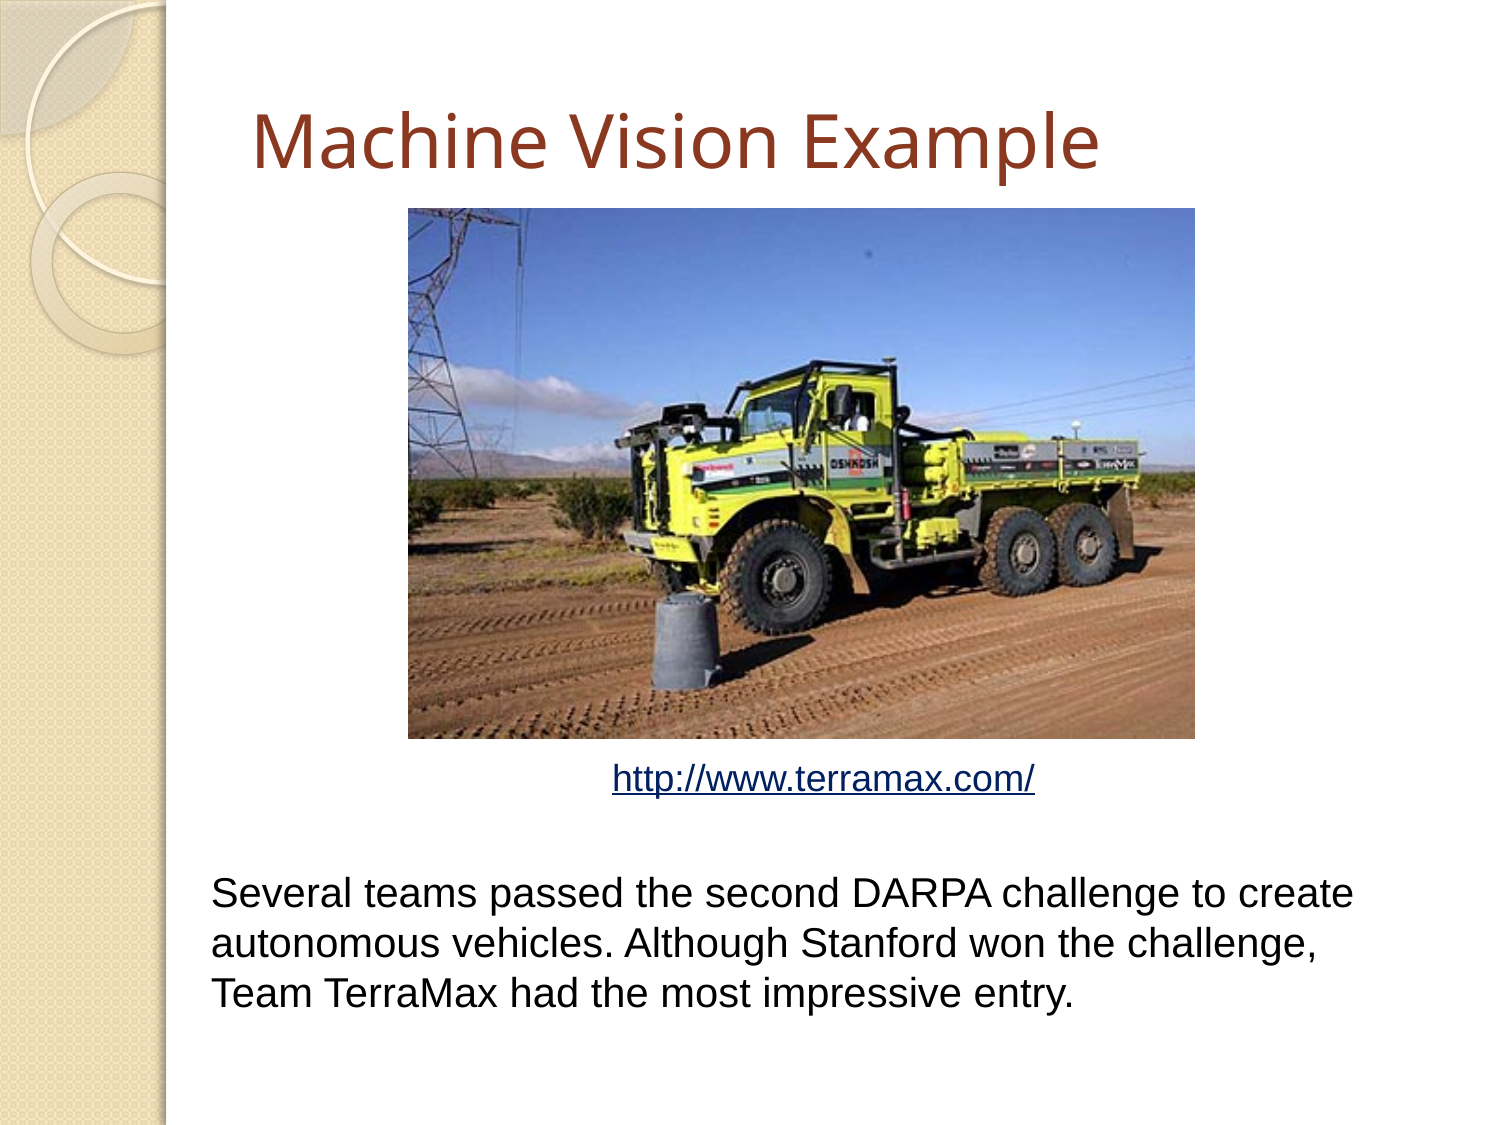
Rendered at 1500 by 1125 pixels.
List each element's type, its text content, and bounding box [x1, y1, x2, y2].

picture [408, 208, 1195, 739]
text_box Several teams passed the second DARPA challenge to create autonomous vehicles. Although Stanford won the challenge, Team TerraMax had the most impressive entry. [196, 858, 1396, 1024]
title Machine Vision Example [235, 45, 1466, 233]
text_box http://www.terramax.com/ [597, 750, 1051, 806]
